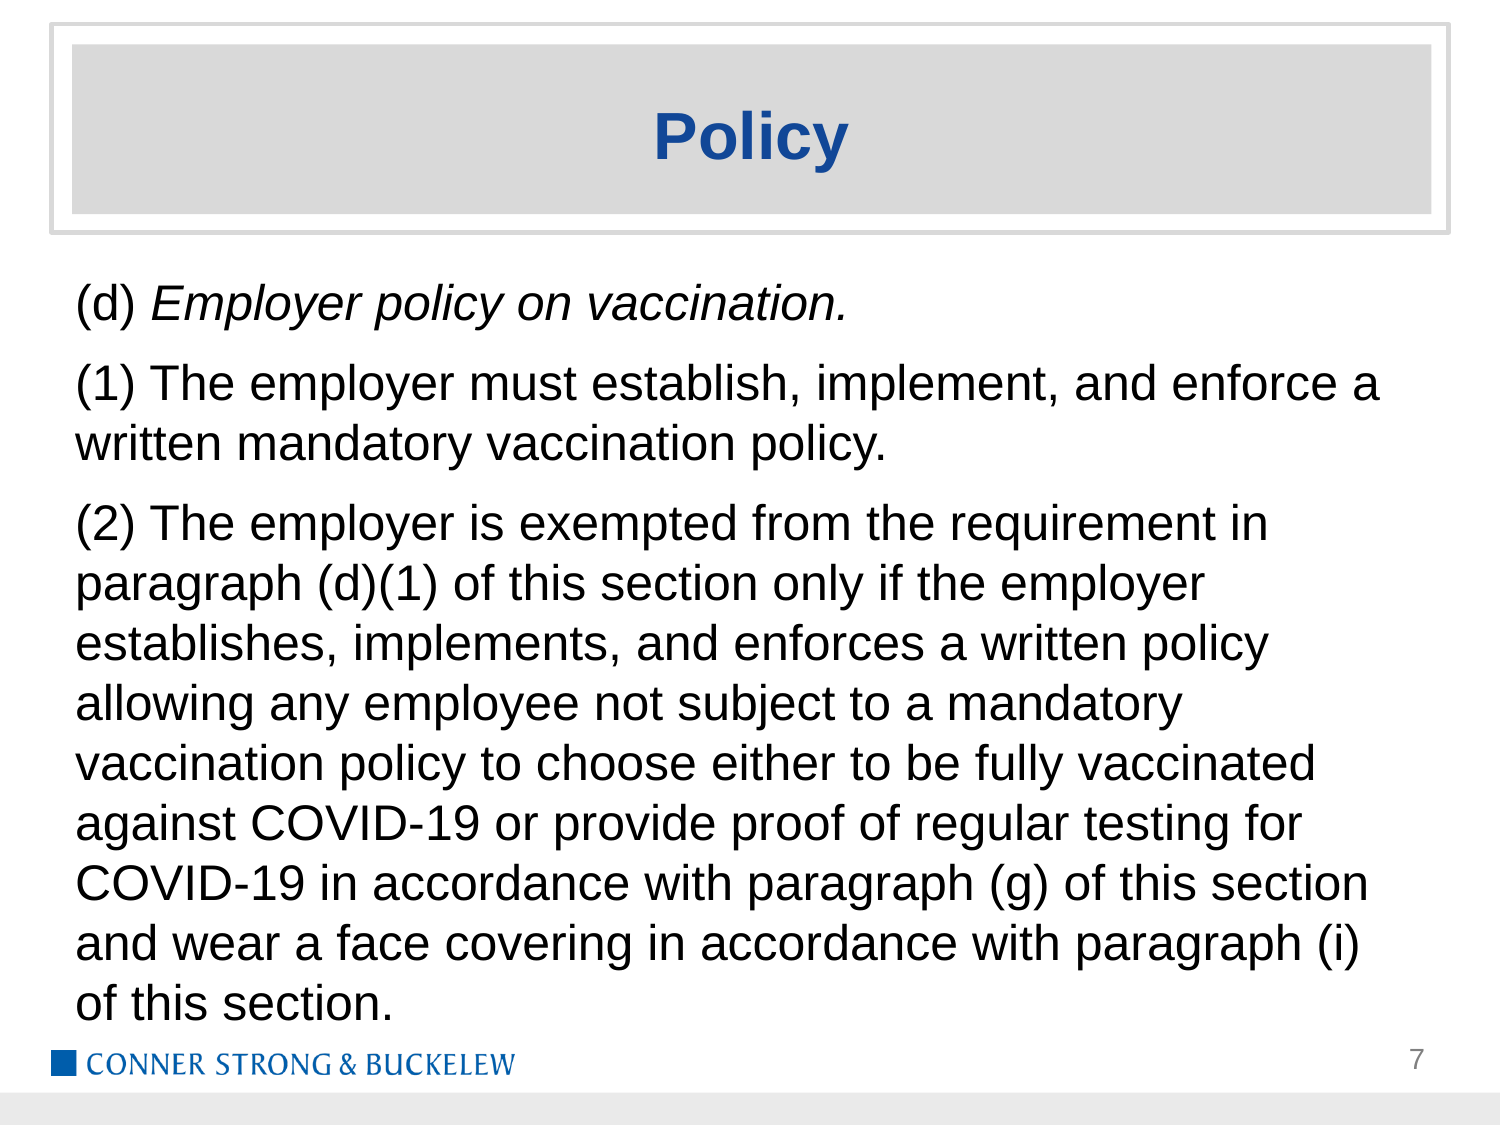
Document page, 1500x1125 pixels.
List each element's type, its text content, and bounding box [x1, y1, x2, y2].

title Policy [74, 44, 1429, 222]
picture [51, 1050, 515, 1076]
list (d) Employer policy on vaccination. (1) The employer must establish, implement, and enforce a written mandatory vaccination policy. (2) The employer is exempted from the requirement in paragraph (d)(1) of this section only if the employer establishes, implements, and enforces a written policy allowing any employee not subject to a mandatory vaccination policy to choose either to be fully vaccinated against COVID-19 or provide proof of regular testing for COVID-19 in accordance with paragraph (g) of this section and wear a face covering in accordance with paragraph (i) of this section. [59, 262, 1411, 1012]
